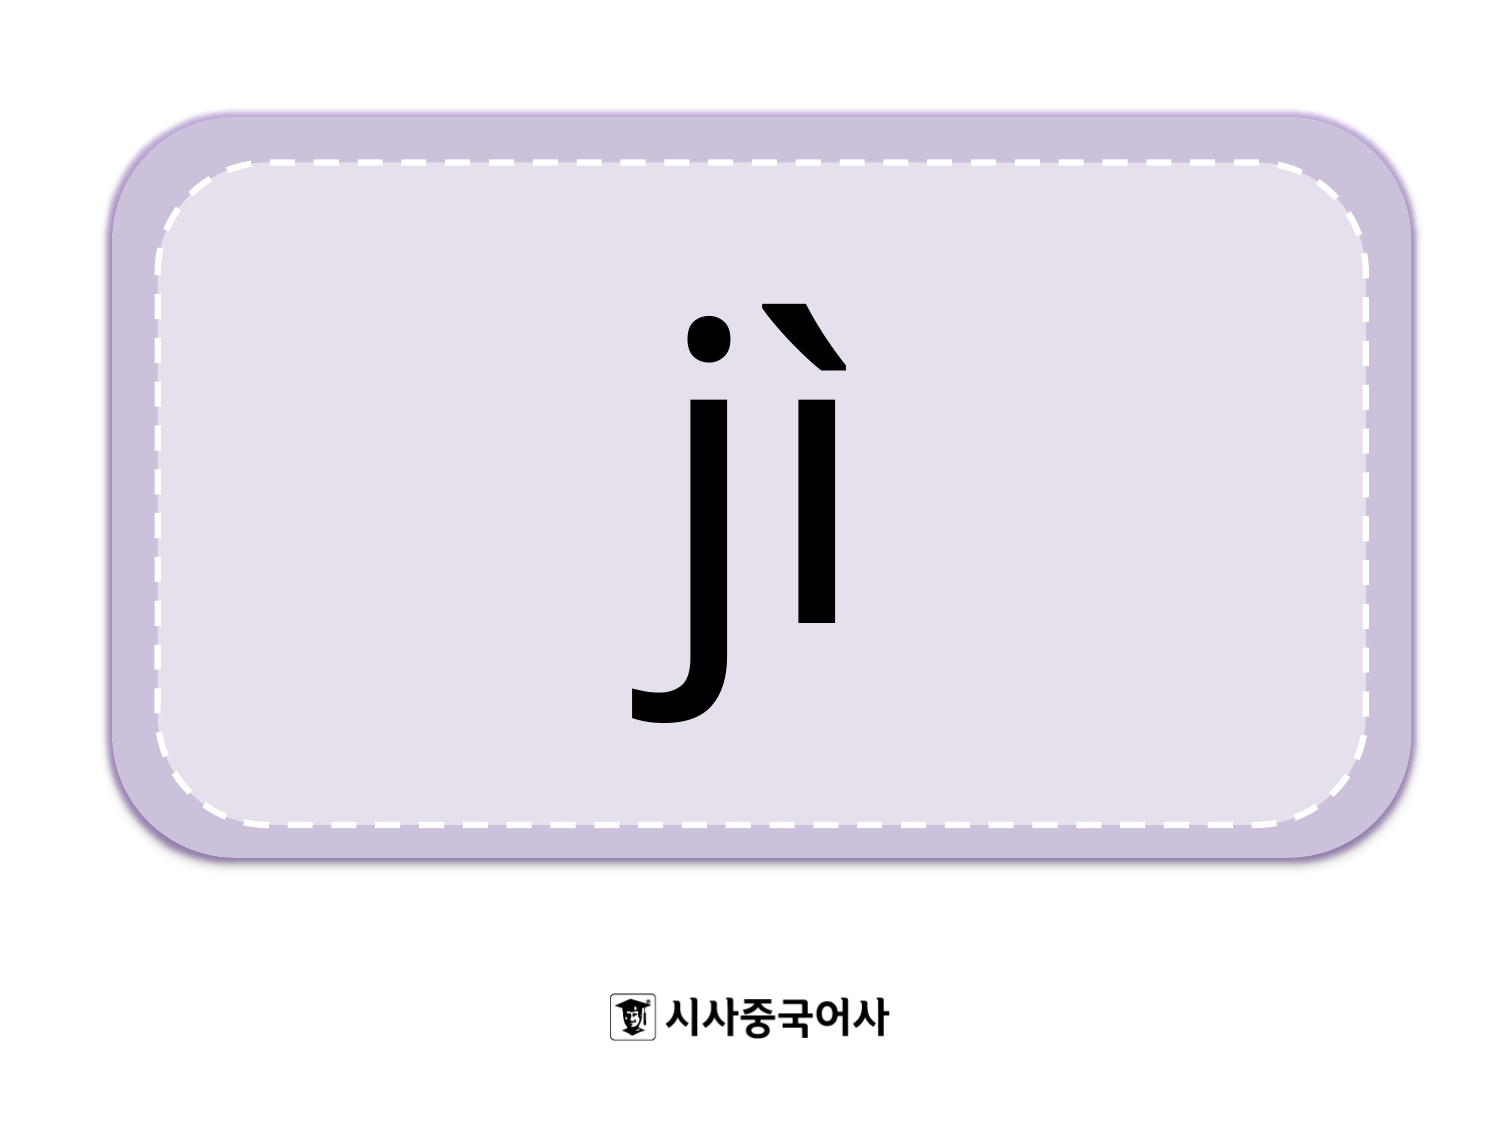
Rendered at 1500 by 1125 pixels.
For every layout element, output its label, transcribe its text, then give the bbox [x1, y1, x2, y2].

text_box jì [159, 125, 1368, 788]
picture [602, 987, 898, 1047]
